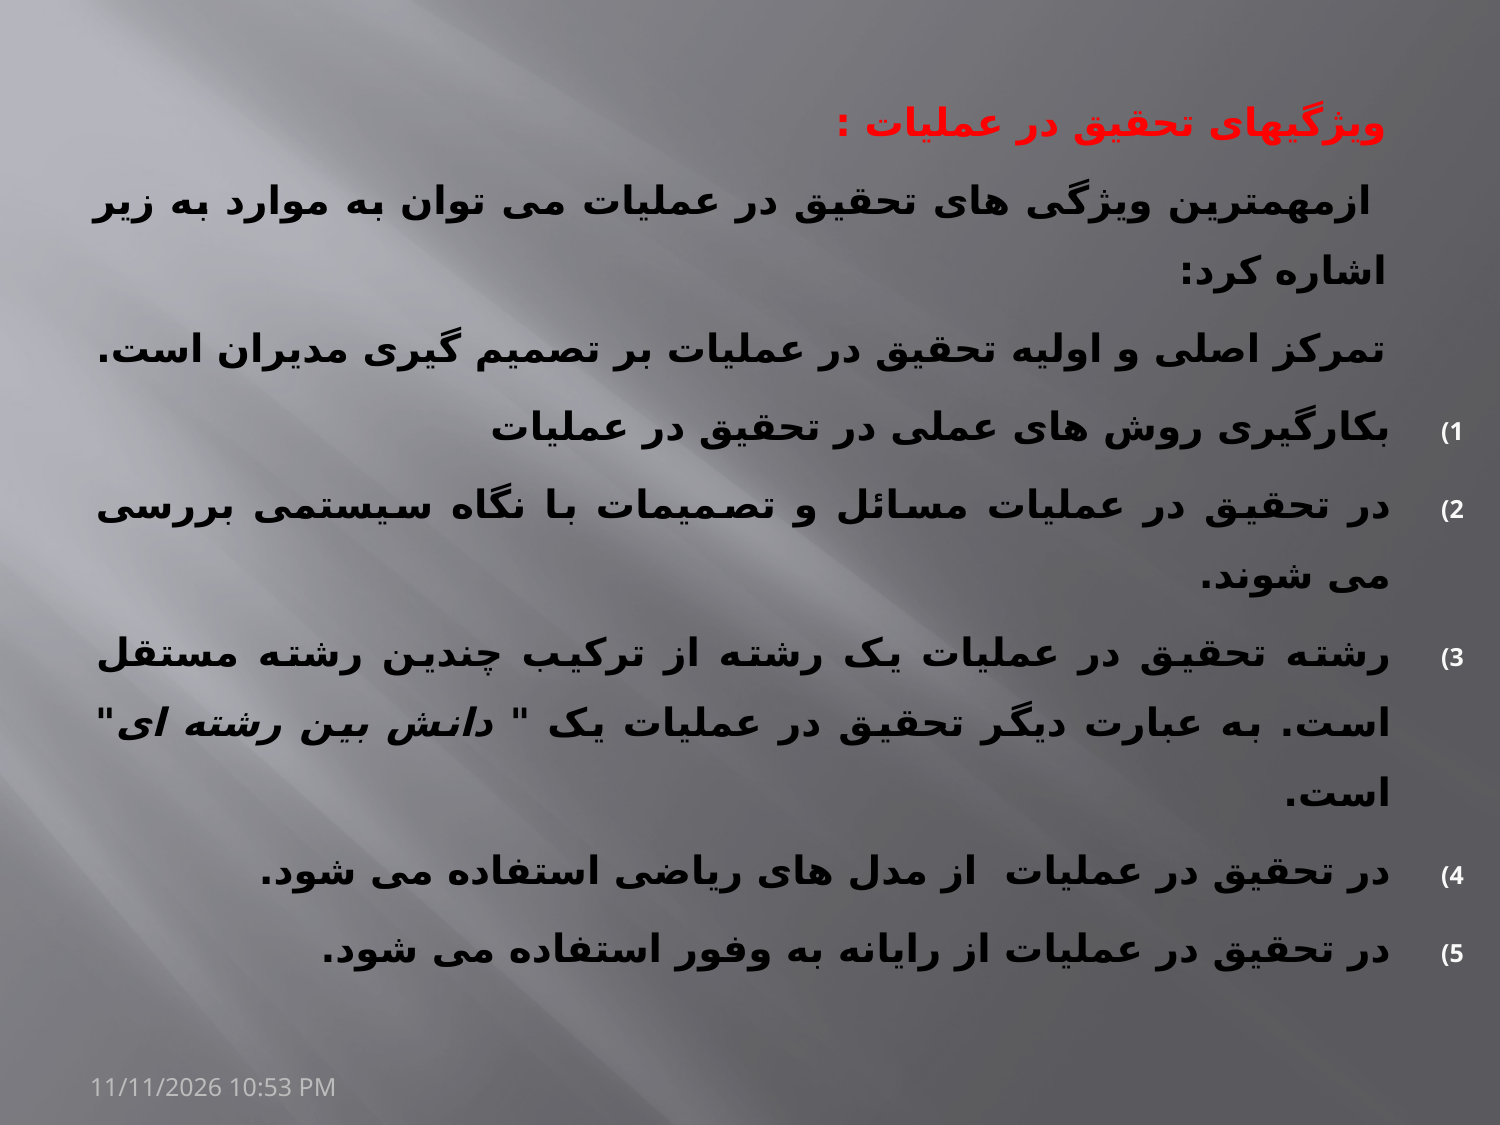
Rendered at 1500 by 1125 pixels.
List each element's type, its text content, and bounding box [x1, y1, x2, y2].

slide_number 20/مارس/1 [75, 1052, 425, 1113]
list ویژگیهای تحقیق در عملیات : ازمهمترین ویژگی های تحقیق در عملیات می توان به موارد به زیر اشاره کرد: تمرکز اصلی و اولیه تحقیق در عملیات بر تصمیم گیری مدیران است. بکارگیری روش های عملی در تحقیق در عملیات در تحقیق در عملیات مسائل و تصمیمات با نگاه سیستمی بررسی می شوند. رشته تحقیق در عملیات یک رشته از ترکیب چندین رشته مستقل است. به عبارت دیگر تحقیق در عملیات یک " دانش بین رشته ای" است. در تحقیق در عملیات از مدل های ریاضی استفاده می شود. در تحقیق در عملیات از رایانه به وفور استفاده می شود. [76, 66, 1473, 1059]
